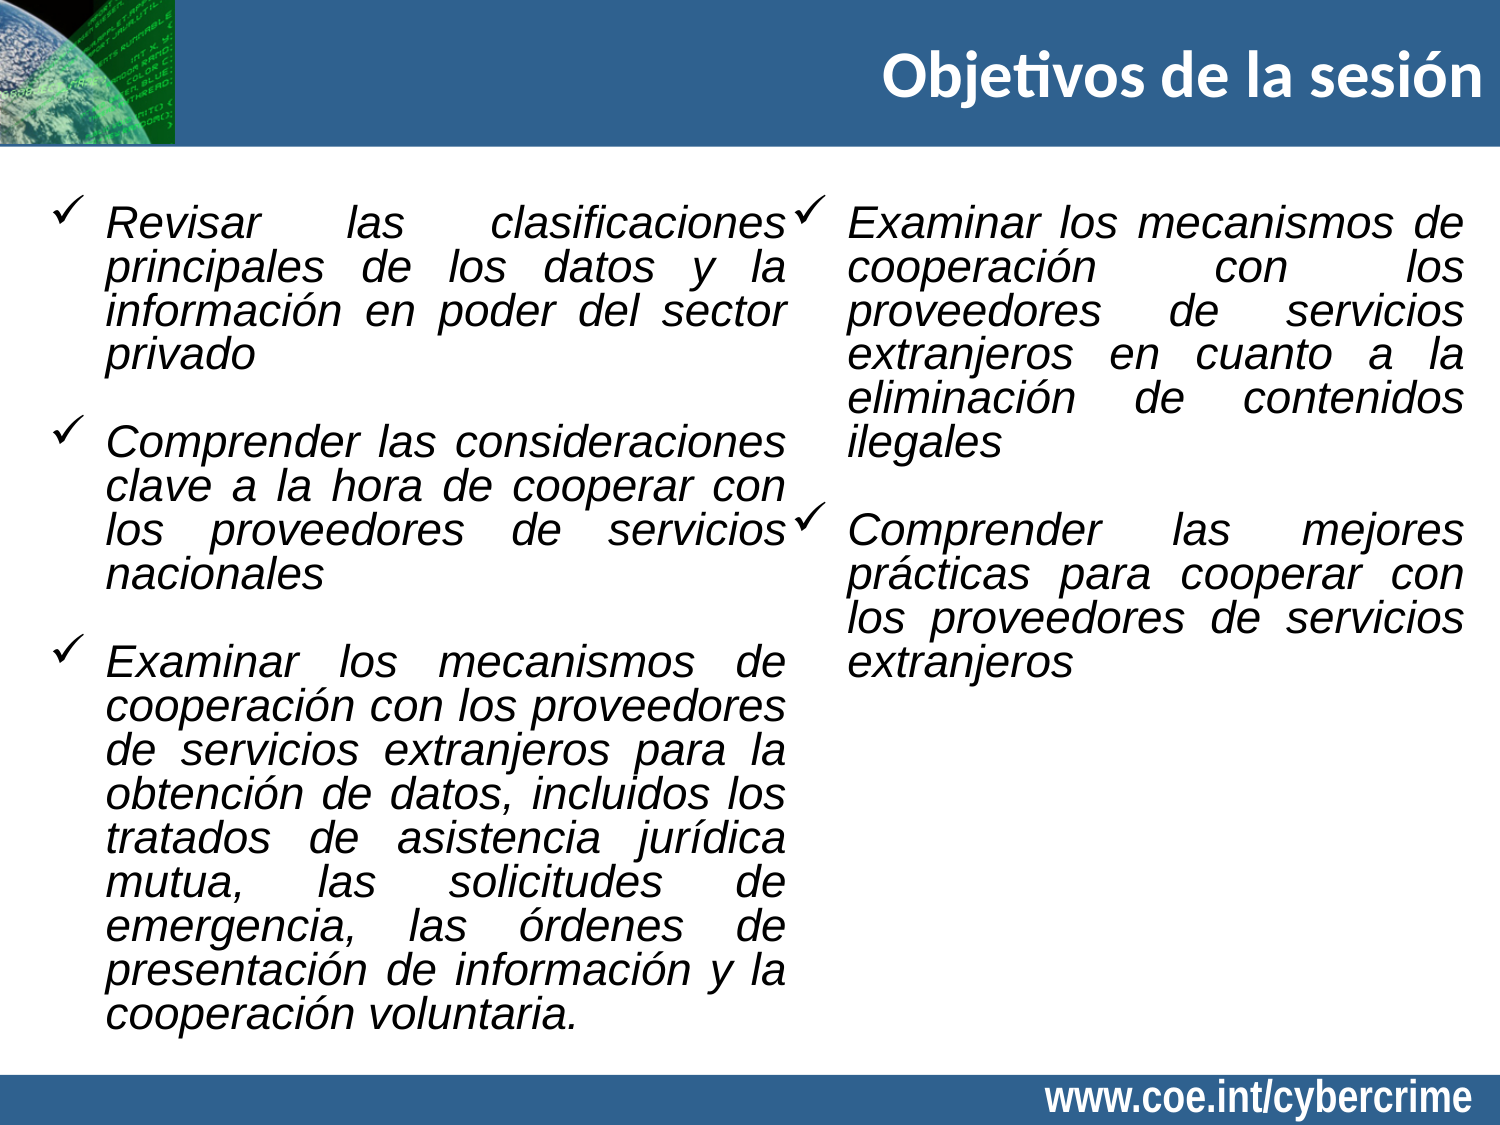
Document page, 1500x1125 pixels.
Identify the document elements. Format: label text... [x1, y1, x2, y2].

text_box Objetivos de la sesión [177, 0, 1500, 149]
text_box [0, 1073, 1030, 1125]
text_box www.coe.int/cybercrime [1030, 1059, 1500, 1125]
text_box Examinar los mecanismos de cooperación con los proveedores de servicios extranjeros en cuanto a la eliminación de contenidos ilegales Comprender las mejores prácticas para cooperar con los proveedores de servicios extranjeros [776, 195, 1480, 694]
text_box Revisar las clasificaciones principales de los datos y la información en poder del sector privado Comprender las consideraciones clave a la hora de cooperar con los proveedores de servicios nacionales Examinar los mecanismos de cooperación con los proveedores de servicios extranjeros para la obtención de datos, incluidos los tratados de asistencia jurídica mutua, las solicitudes de emergencia, las órdenes de presentación de información y la cooperación voluntaria. [34, 195, 802, 1046]
picture [0, 0, 175, 144]
